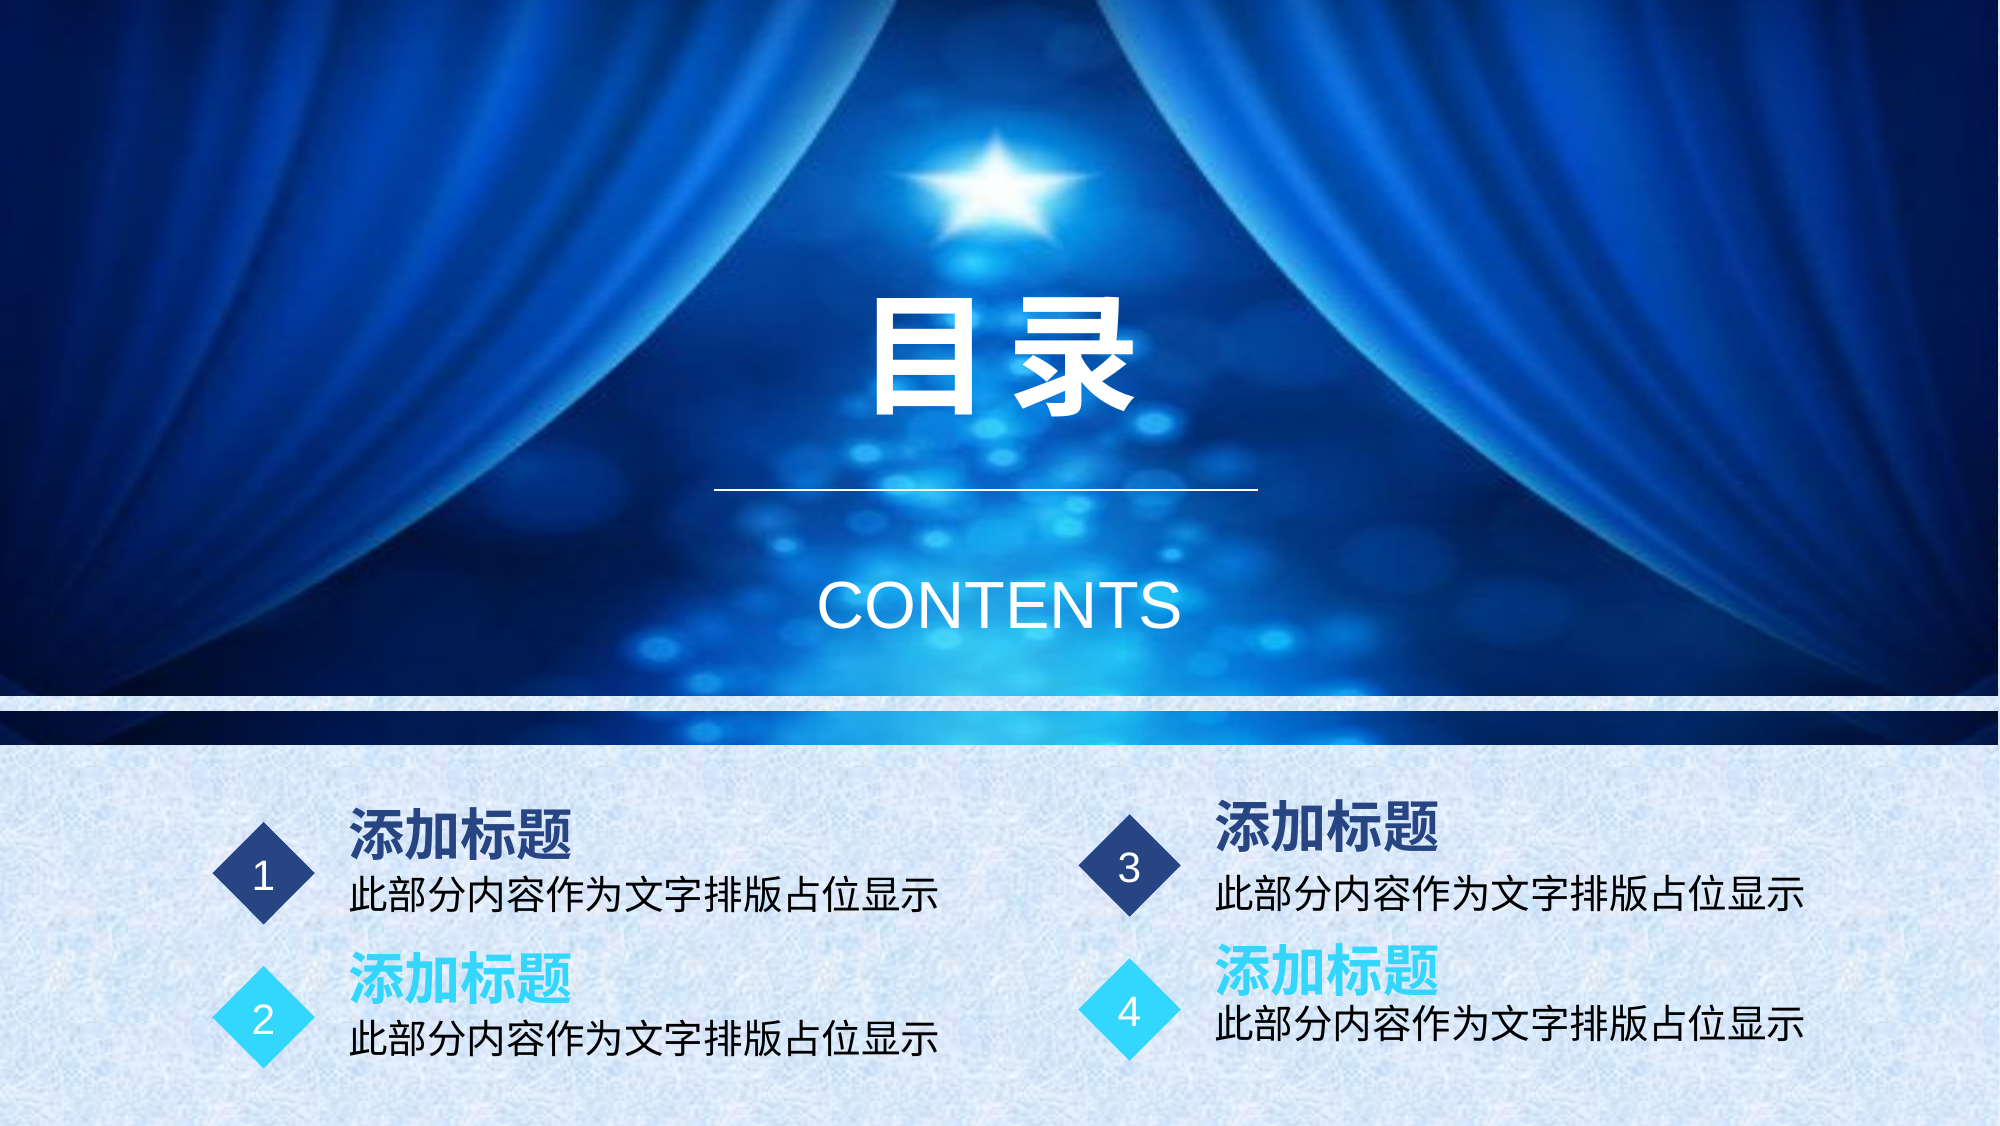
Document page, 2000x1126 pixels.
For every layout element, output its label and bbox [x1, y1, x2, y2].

text_box [212, 966, 983, 1069]
text_box [212, 821, 983, 925]
text_box [1078, 814, 1881, 917]
text_box [1078, 958, 1881, 1061]
picture [0, 0, 2000, 1126]
